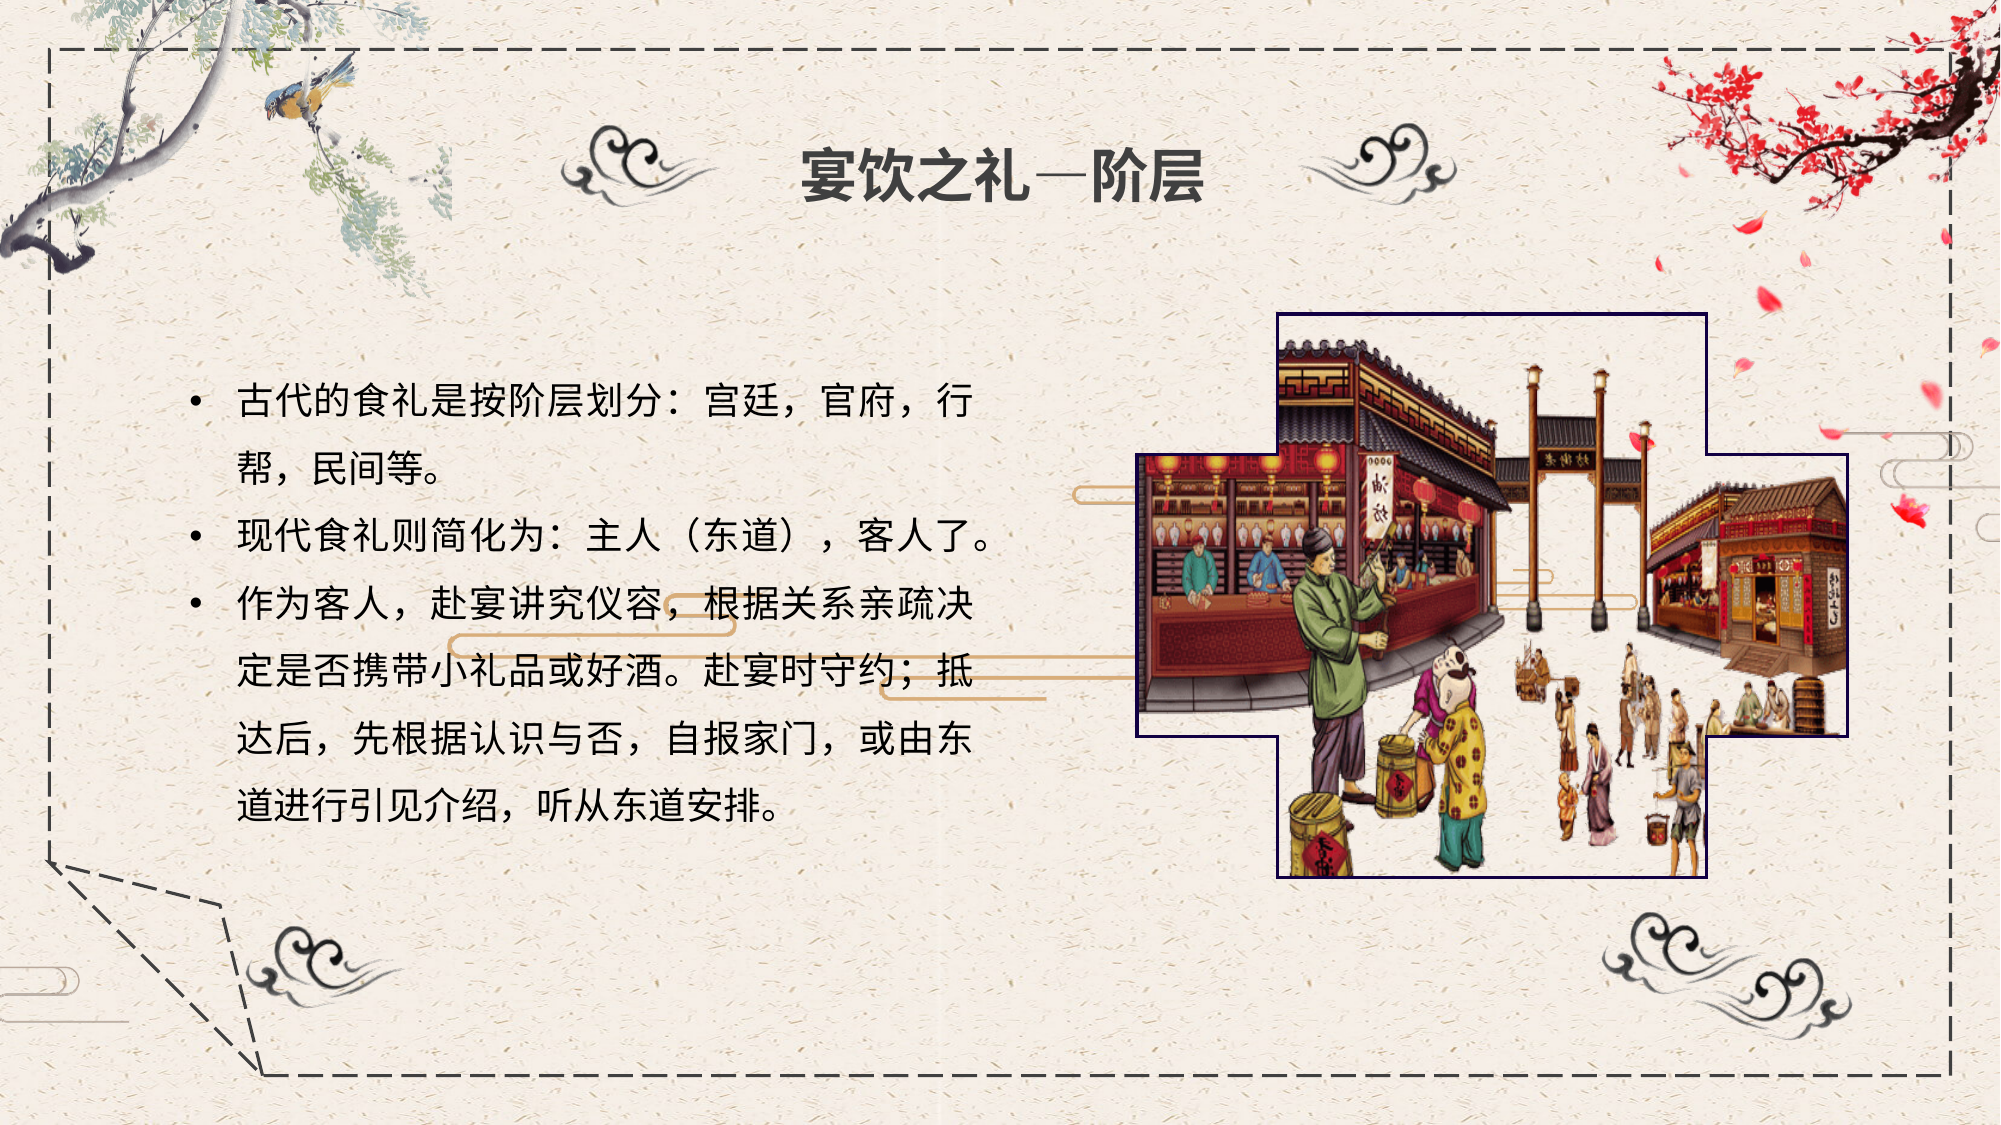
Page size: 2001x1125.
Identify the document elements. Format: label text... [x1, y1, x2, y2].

text_box [1136, 313, 1849, 879]
text_box 古代的食礼是按阶层划分：宫廷，官府，行帮，民间等。 现代食礼则简化为：主人（东道），客人了。 作为客人，赴宴讲究仪容，根据关系亲疏决定是否携带小礼品或好酒。赴宴时守约；抵达后，先根据认识与否，自报家门，或由东道进行引见介绍，听从东道安排。 [174, 347, 989, 835]
text_box 宴饮之礼—阶层 [784, 131, 1222, 217]
picture [0, 0, 2001, 1125]
